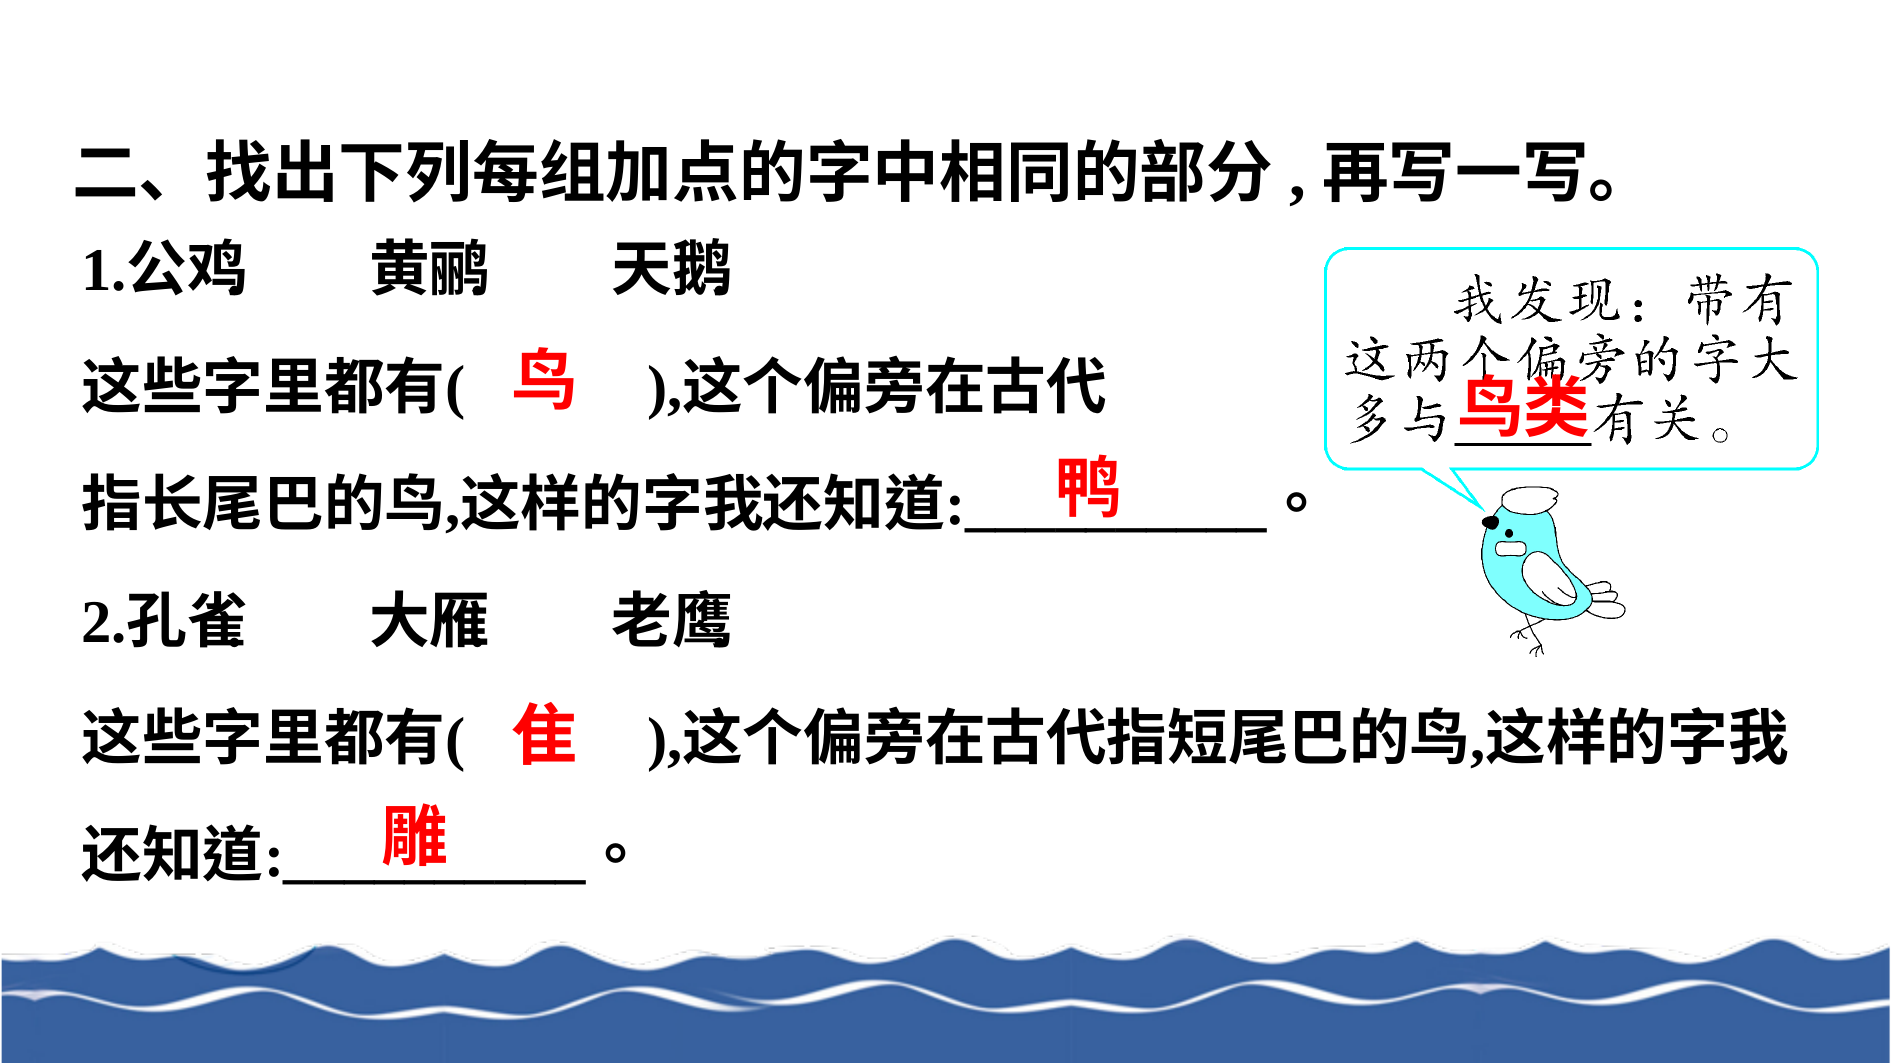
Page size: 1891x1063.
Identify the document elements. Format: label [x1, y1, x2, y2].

picture [1, 886, 1891, 1063]
text_box [57, 82, 1835, 936]
